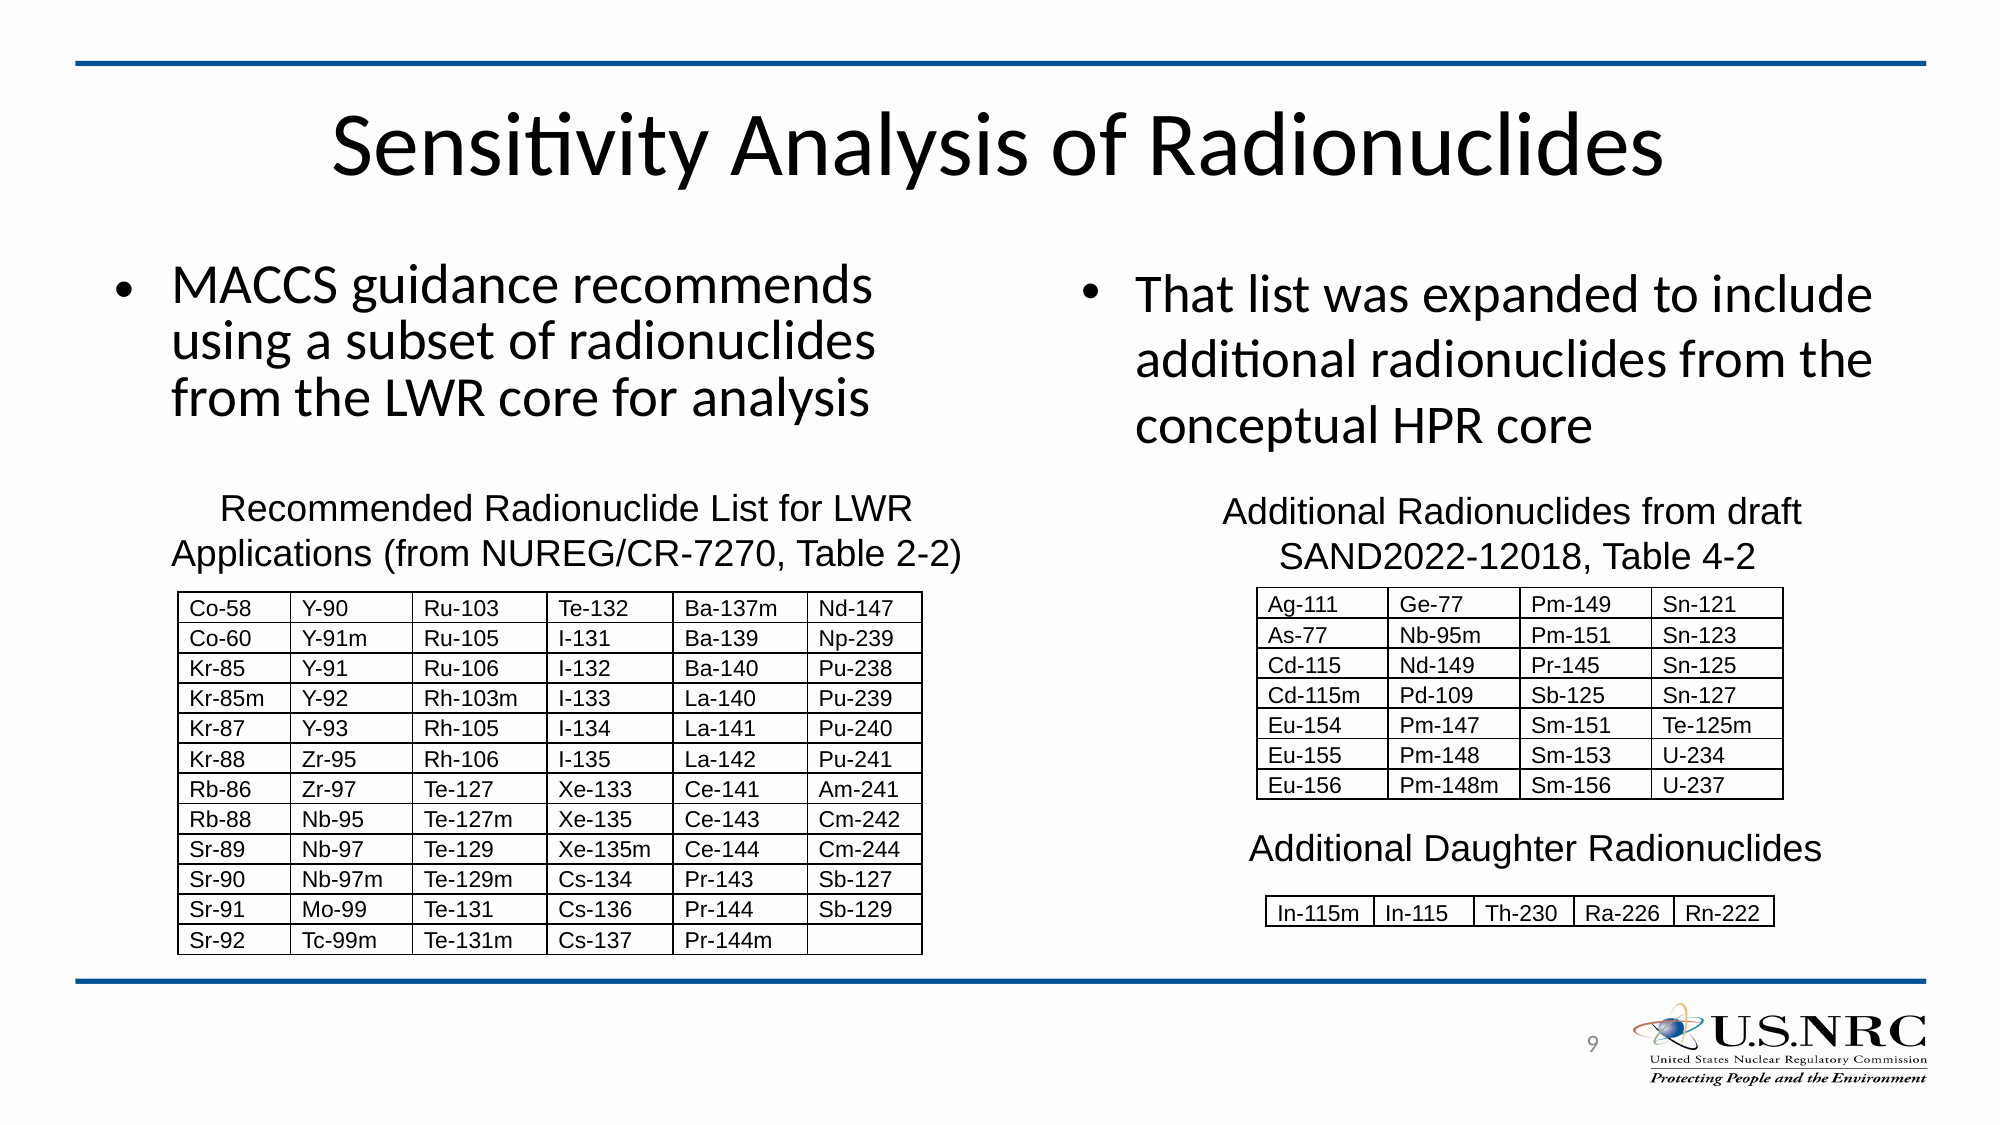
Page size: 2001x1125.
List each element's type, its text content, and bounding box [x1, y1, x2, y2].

table_cell Pm-148 [1389, 739, 1519, 768]
table_cell Ce-141 [674, 774, 807, 803]
table_header Ra-226 [1575, 897, 1673, 925]
table_cell Cm-244 [808, 835, 921, 863]
table_cell I-131 [548, 623, 672, 652]
table_cell Sm-156 [1521, 770, 1651, 798]
table_cell Rb-88 [179, 804, 290, 833]
table_cell Cm-242 [808, 804, 921, 833]
table_header In-115m [1267, 897, 1373, 925]
table_cell La-141 [674, 714, 807, 742]
table_cell I-133 [548, 684, 672, 712]
table_cell Pu-239 [808, 684, 921, 712]
table_cell Sr-89 [179, 835, 290, 863]
table_cell Pr-143 [674, 865, 807, 893]
table_cell Ba-139 [674, 623, 807, 652]
table_cell Ru-106 [413, 654, 546, 682]
table_cell U-237 [1652, 770, 1782, 798]
table_cell Zr-95 [291, 744, 412, 772]
text_box Additional Daughter Radionuclides [1224, 816, 1847, 877]
slide_number 9 [1373, 1012, 1615, 1073]
table_cell La-140 [674, 684, 807, 712]
table_cell Kr-85m [179, 684, 290, 712]
picture [0, 0, 2001, 1125]
table_cell Sr-91 [179, 895, 290, 923]
table_header Sn-121 [1652, 588, 1782, 617]
table_cell Te-131m [413, 925, 546, 954]
table_cell Nd-149 [1389, 649, 1519, 677]
table_cell Kr-85 [179, 654, 290, 682]
table_cell Pu-241 [808, 744, 921, 772]
table_cell Te-129 [413, 835, 546, 863]
text_box Additional Radionuclides from draft SAND2022-12018, Table 4-2 [1066, 479, 1969, 585]
table_cell Sn-127 [1652, 679, 1782, 707]
table_cell Sr-90 [179, 865, 290, 893]
table_cell Nb-97m [291, 865, 412, 893]
table_cell Sr-92 [179, 925, 290, 954]
table_cell Te-125m [1652, 709, 1782, 738]
table_cell Cs-134 [548, 865, 672, 893]
table_cell I-134 [548, 714, 672, 742]
table_cell Rh-103m [413, 684, 546, 712]
table_cell Eu-154 [1258, 709, 1387, 738]
table_header Th-230 [1475, 897, 1573, 925]
table_cell Xe-133 [548, 774, 672, 803]
table_cell U-234 [1652, 739, 1782, 768]
table_cell Xe-135m [548, 835, 672, 863]
text_box That list was expanded to include additional radionuclides from the conceptual HPR core [1066, 249, 1900, 465]
table_cell [808, 925, 921, 954]
table_cell Sb-125 [1521, 679, 1651, 707]
table_cell Pm-147 [1389, 709, 1519, 738]
table_cell Pr-144 [674, 895, 807, 923]
table_cell Rh-105 [413, 714, 546, 742]
table_header In-115 [1375, 897, 1473, 925]
table_cell Sb-127 [808, 865, 921, 893]
table_cell Tc-99m [291, 925, 412, 954]
table_cell Te-127m [413, 804, 546, 833]
table_cell Am-241 [808, 774, 921, 803]
table_cell Cs-136 [548, 895, 672, 923]
table_cell Eu-156 [1258, 770, 1387, 798]
table_cell I-135 [548, 744, 672, 772]
table_cell Nb-97 [291, 835, 412, 863]
table_cell Te-129m [413, 865, 546, 893]
table_cell Ce-143 [674, 804, 807, 833]
table_cell Mo-99 [291, 895, 412, 923]
table_cell Y-92 [291, 684, 412, 712]
table_cell La-142 [674, 744, 807, 772]
table_cell Pm-151 [1521, 619, 1651, 647]
table_cell Cs-137 [548, 925, 672, 954]
table_cell Pu-238 [808, 654, 921, 682]
table_header Ag-111 [1258, 588, 1387, 617]
table_cell Pr-144m [674, 925, 807, 954]
table_cell Cd-115 [1258, 649, 1387, 677]
table_header Y-90 [291, 593, 412, 622]
table_cell Eu-155 [1258, 739, 1387, 768]
table_cell Cd-115m [1258, 679, 1387, 707]
table_header Co-58 [179, 593, 290, 622]
table_header Pm-149 [1521, 588, 1651, 617]
table_cell Sn-123 [1652, 619, 1782, 647]
table_header Ba-137m [674, 593, 807, 622]
table_header Ge-77 [1389, 588, 1519, 617]
table_cell Y-91 [291, 654, 412, 682]
table_cell Xe-135 [548, 804, 672, 833]
table_cell Y-93 [291, 714, 412, 742]
table_cell Pd-109 [1389, 679, 1519, 707]
table_cell Ru-105 [413, 623, 546, 652]
table_cell Rh-106 [413, 744, 546, 772]
title Sensitivity Analysis of Radionuclides [99, 45, 1900, 233]
table_cell Ba-140 [674, 654, 807, 682]
table_cell Sb-129 [808, 895, 921, 923]
table_cell Kr-87 [179, 714, 290, 742]
table_cell Pm-148m [1389, 770, 1519, 798]
table_cell Sm-153 [1521, 739, 1651, 768]
table_cell Zr-97 [291, 774, 412, 803]
table_cell Sn-125 [1652, 649, 1782, 677]
table_cell Nb-95m [1389, 619, 1519, 647]
table_cell Ce-144 [674, 835, 807, 863]
table_cell As-77 [1258, 619, 1387, 647]
table_cell I-132 [548, 654, 672, 682]
table_header Nd-147 [808, 593, 921, 622]
table_cell Np-239 [808, 623, 921, 652]
table_cell Nb-95 [291, 804, 412, 833]
table_cell Pr-145 [1521, 649, 1651, 677]
table_cell Y-91m [291, 623, 412, 652]
table_header Ru-103 [413, 593, 546, 622]
table_cell Sm-151 [1521, 709, 1651, 738]
text_box MACCS guidance recommends using a subset of radionuclides from the LWR core for analysis [99, 253, 1000, 441]
table_cell Rb-86 [179, 774, 290, 803]
table_cell Pu-240 [808, 714, 921, 742]
text_box Recommended Radionuclide List for LWR Applications (from NUREG/CR‑7270, Table 2-2) [149, 476, 984, 582]
table_cell Kr-88 [179, 744, 290, 772]
table_header Te-132 [548, 593, 672, 622]
table_cell Co-60 [179, 623, 290, 652]
table_cell Te-131 [413, 895, 546, 923]
table_header Rn-222 [1675, 897, 1773, 925]
table_cell Te-127 [413, 774, 546, 803]
